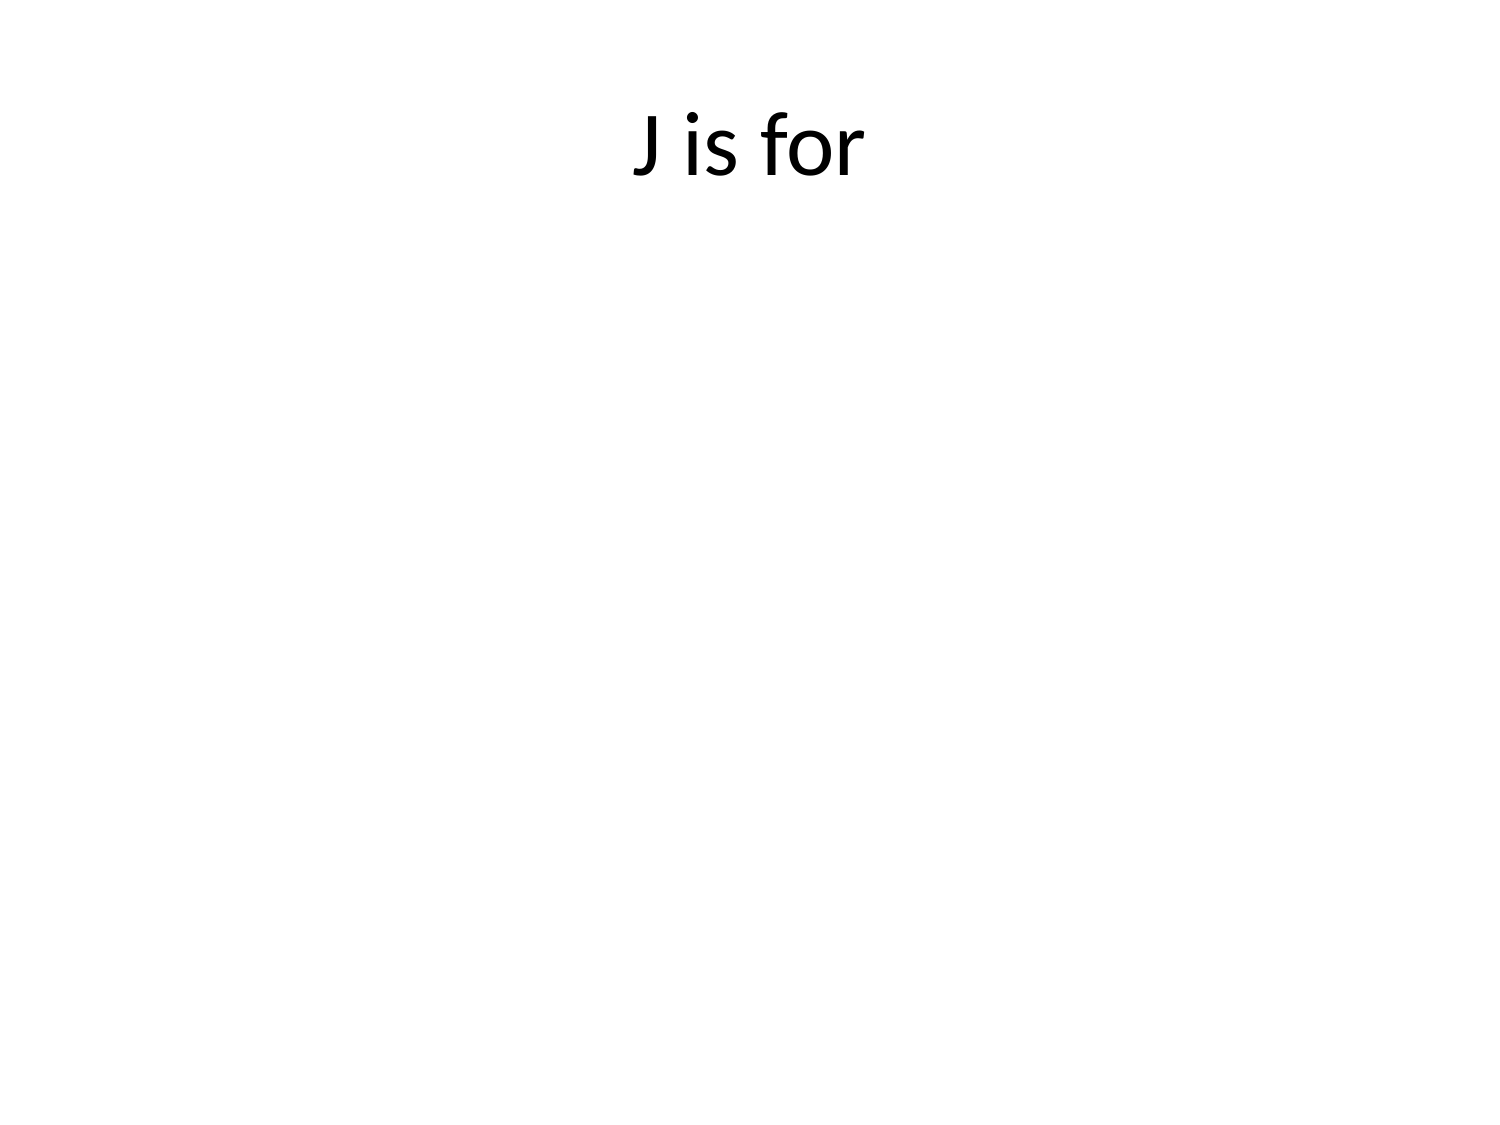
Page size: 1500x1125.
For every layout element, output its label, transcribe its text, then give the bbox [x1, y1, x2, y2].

title J is for [75, 45, 1425, 233]
